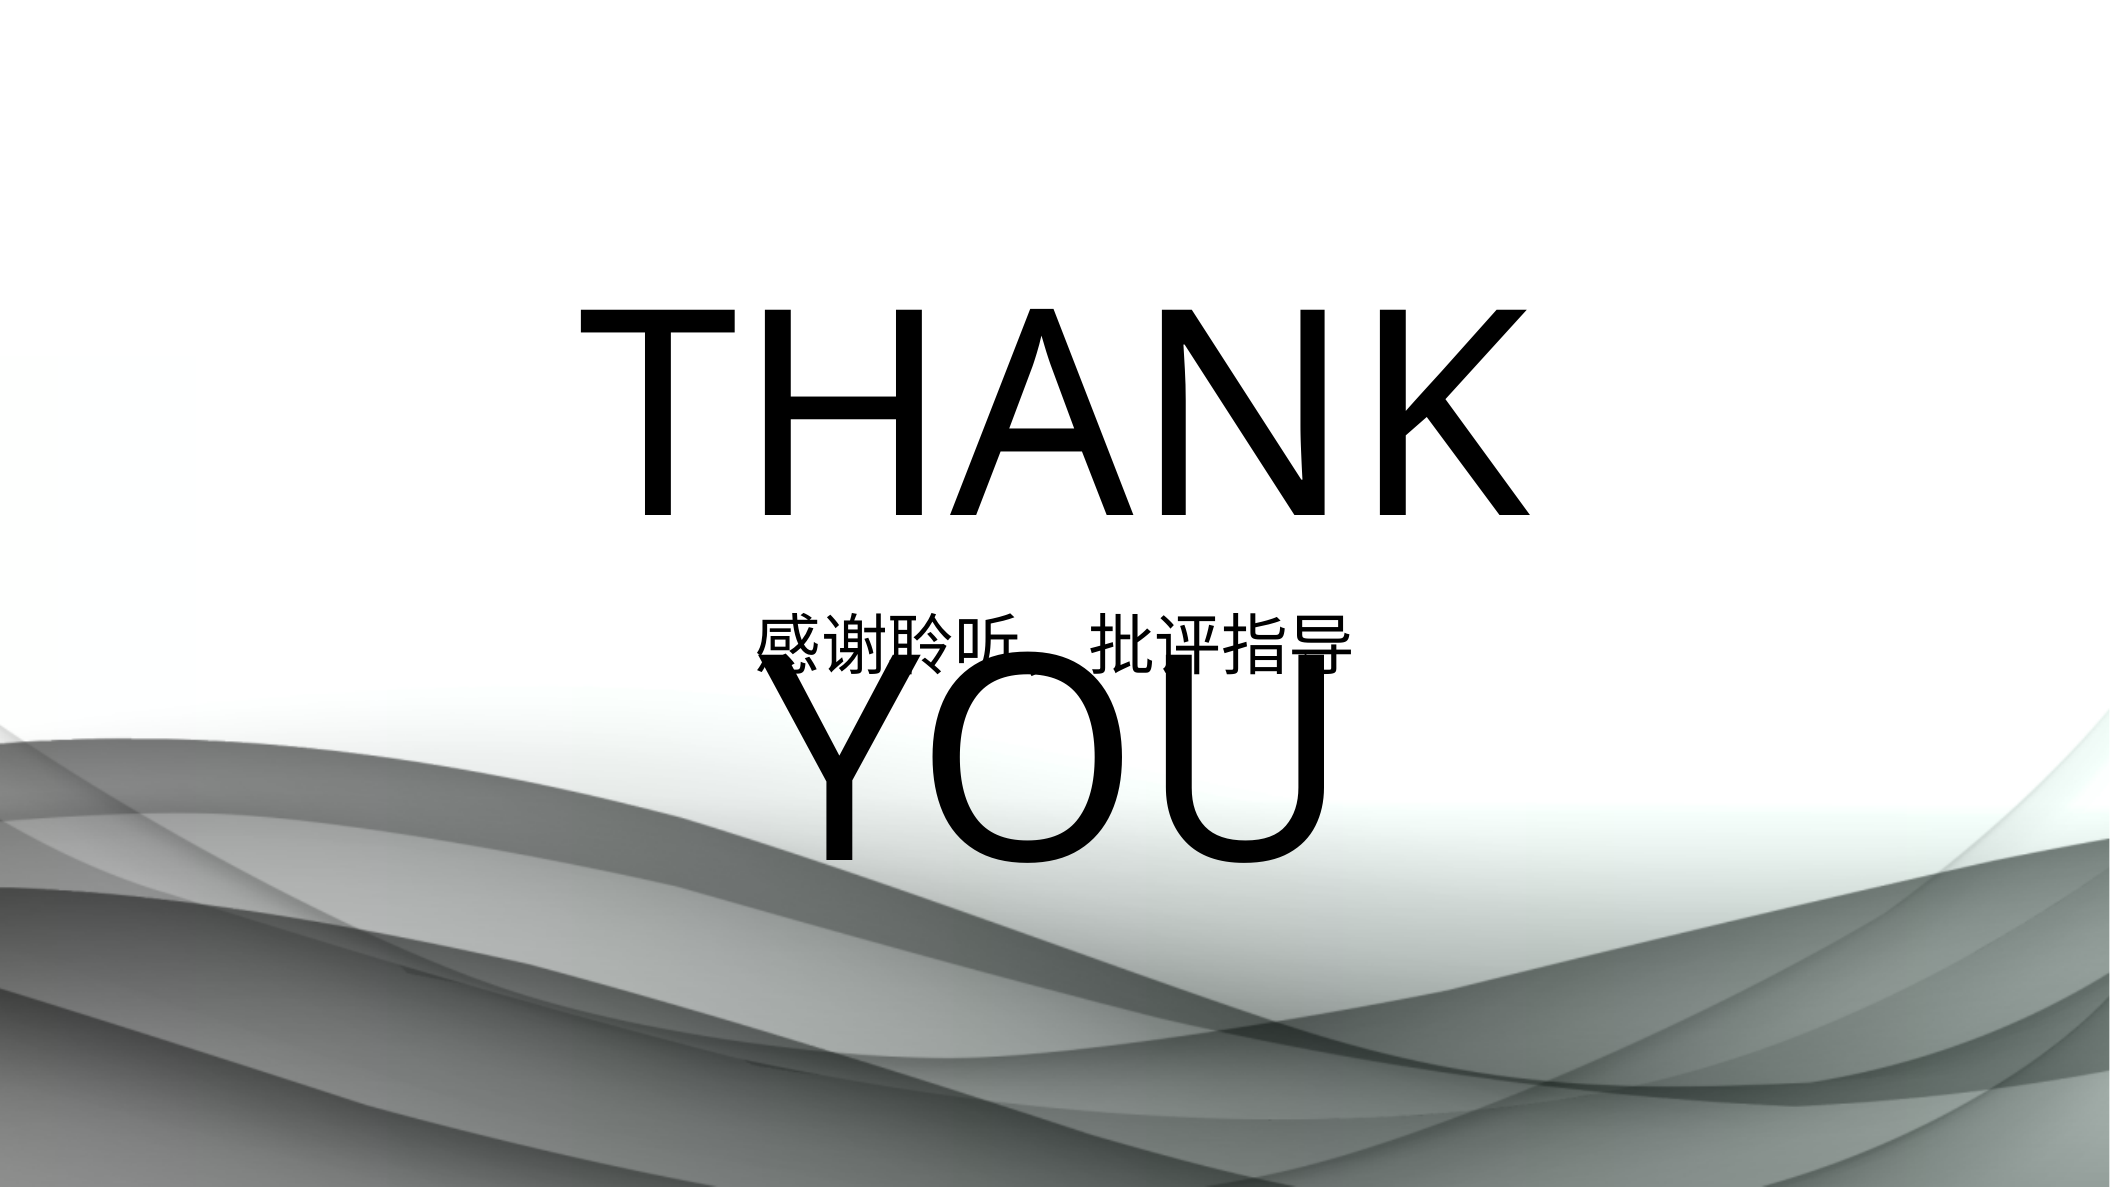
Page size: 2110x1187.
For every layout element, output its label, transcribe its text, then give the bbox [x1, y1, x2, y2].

picture [0, 356, 2110, 1187]
text_box THANK YOU [412, 228, 1697, 356]
